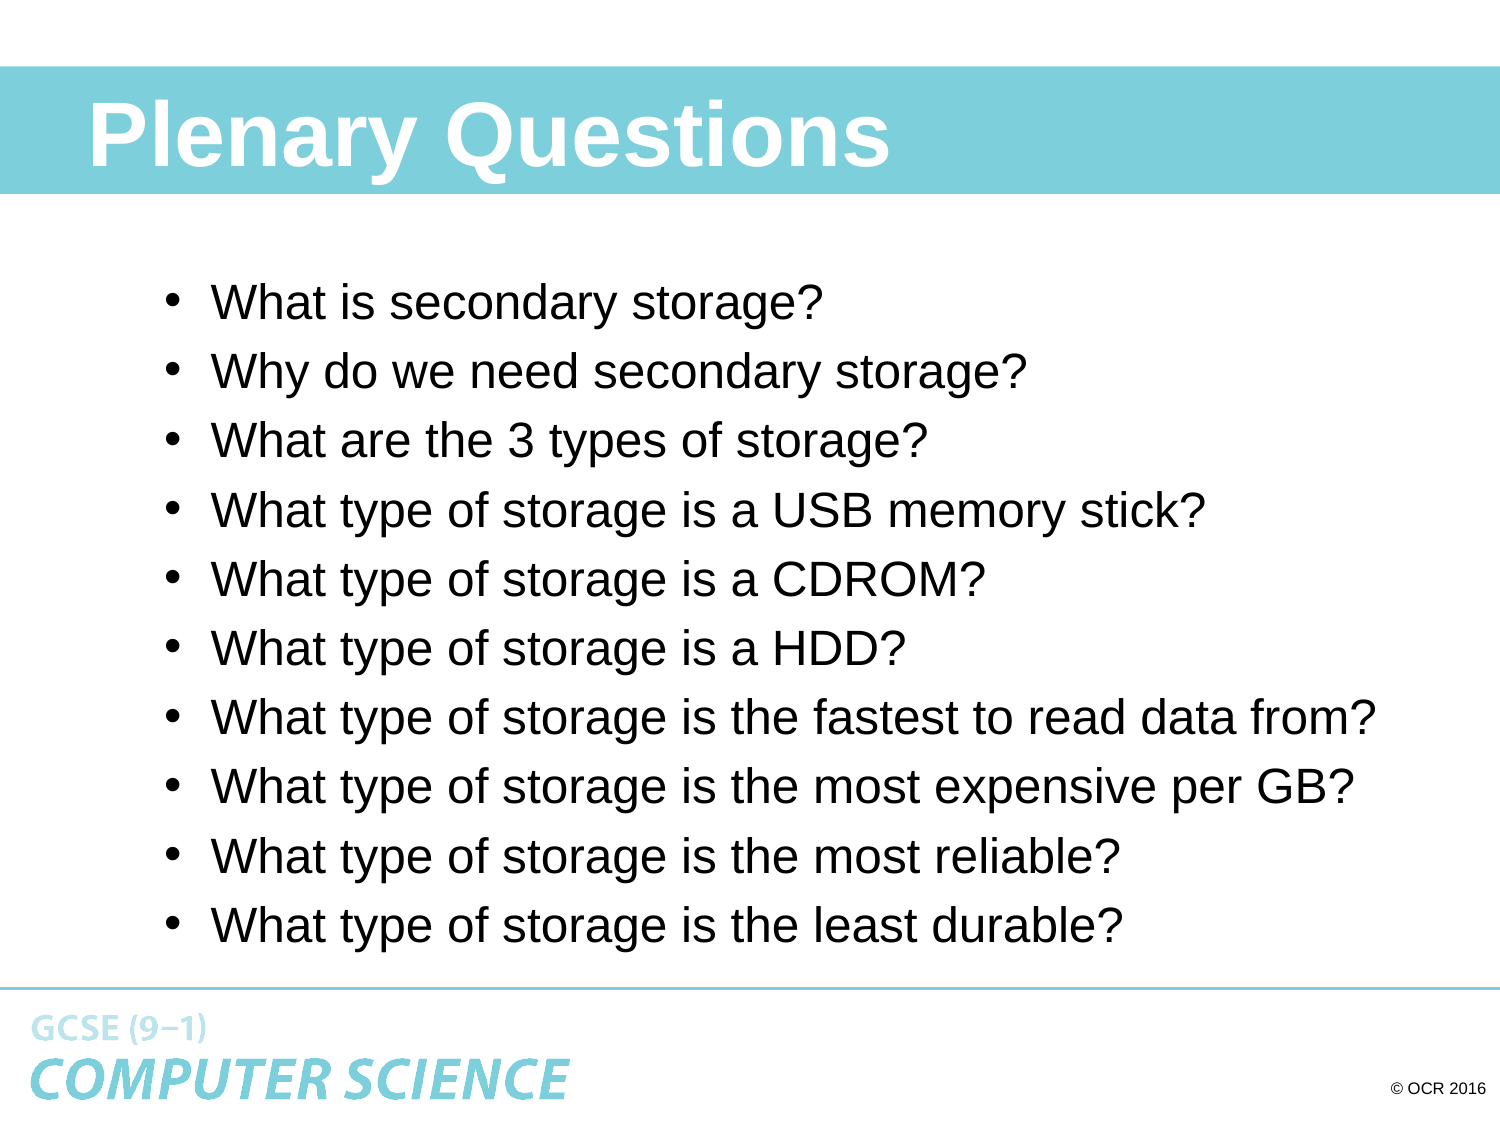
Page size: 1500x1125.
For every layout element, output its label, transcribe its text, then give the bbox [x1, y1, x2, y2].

picture [0, 987, 1500, 1124]
title Plenary Questions [0, 66, 1500, 194]
list What is secondary storage? Why do we need secondary storage? What are the 3 types of storage? What type of storage is a USB memory stick? What type of storage is a CDROM? What type of storage is a HDD? What type of storage is the fastest to read data from? What type of storage is the most expensive per GB? What type of storage is the most reliable? What type of storage is the least durable? [75, 262, 1425, 965]
